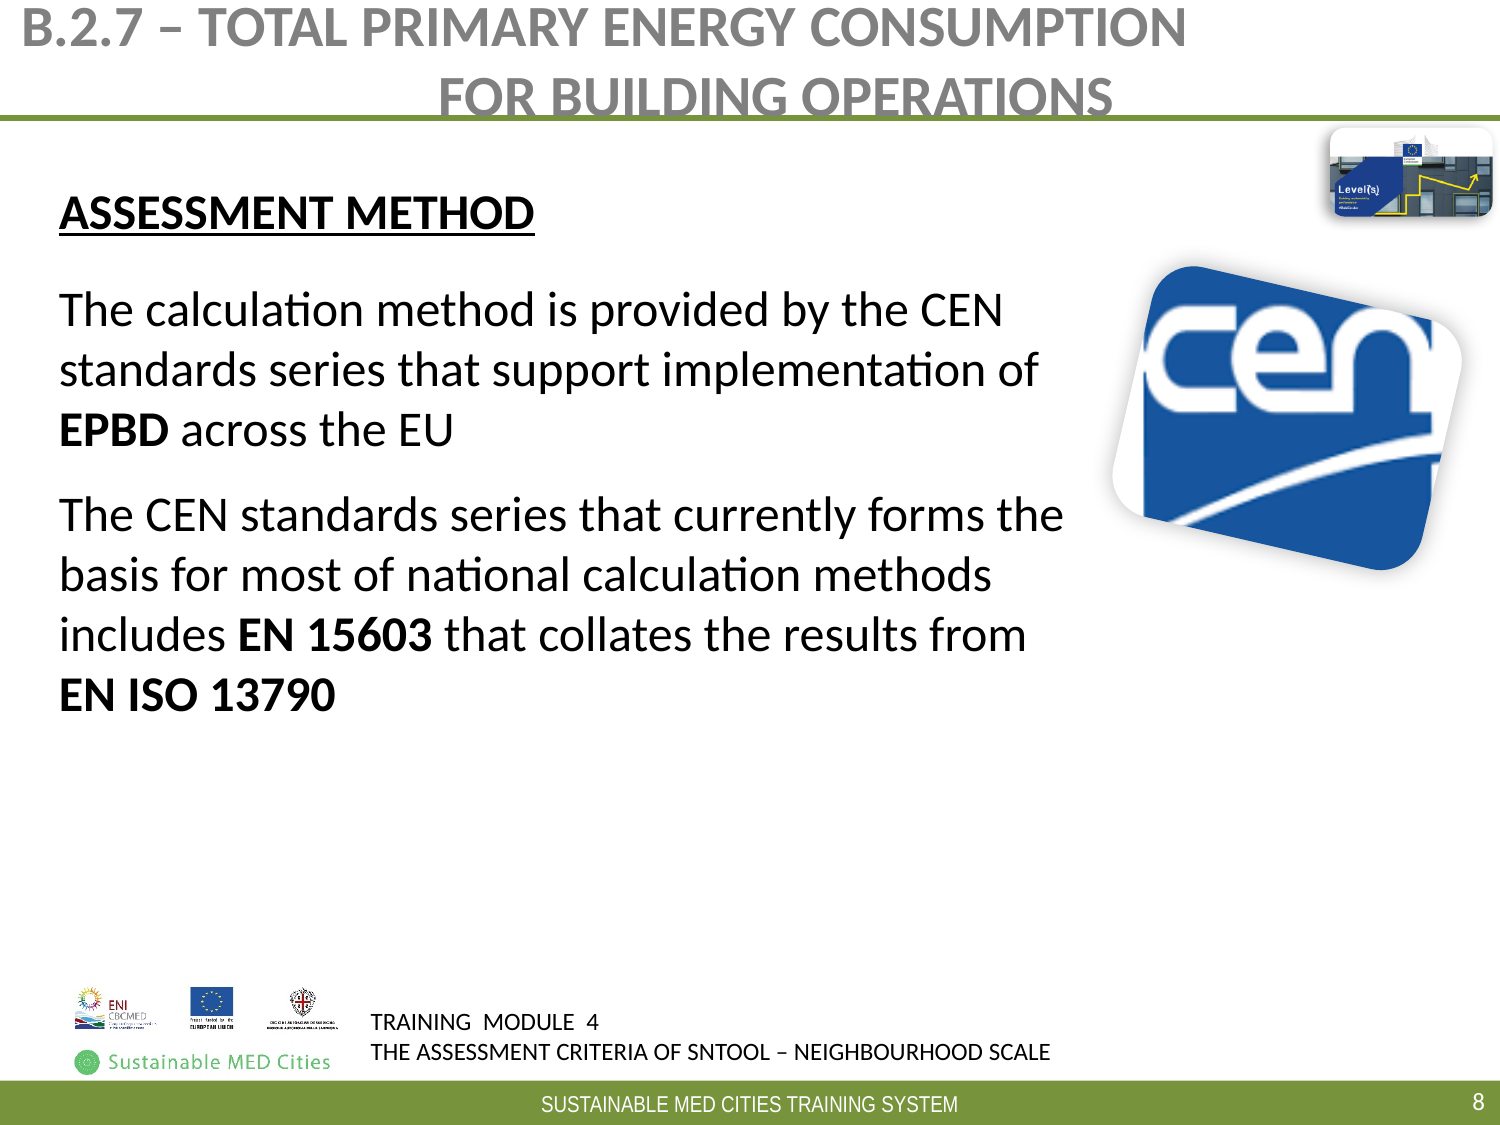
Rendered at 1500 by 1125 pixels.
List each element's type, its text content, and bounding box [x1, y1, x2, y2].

list ASSESSMENT METHOD The calculation method is provided by the CEN standards series that support implementation of EPBD across the EU The CEN standards series that currently forms the basis for most of national calculation methods includes EN 15603 that collates the results from EN ISO 13790 [43, 172, 1106, 580]
picture [62, 978, 356, 1080]
title B.2.7 – TOTAL PRIMARY ENERGY CONSUMPTION FOR BUILDING OPERATIONS [0, 0, 1500, 117]
picture [1112, 266, 1462, 571]
picture [1329, 127, 1493, 217]
slide_number 8 [1149, 1074, 1500, 1125]
